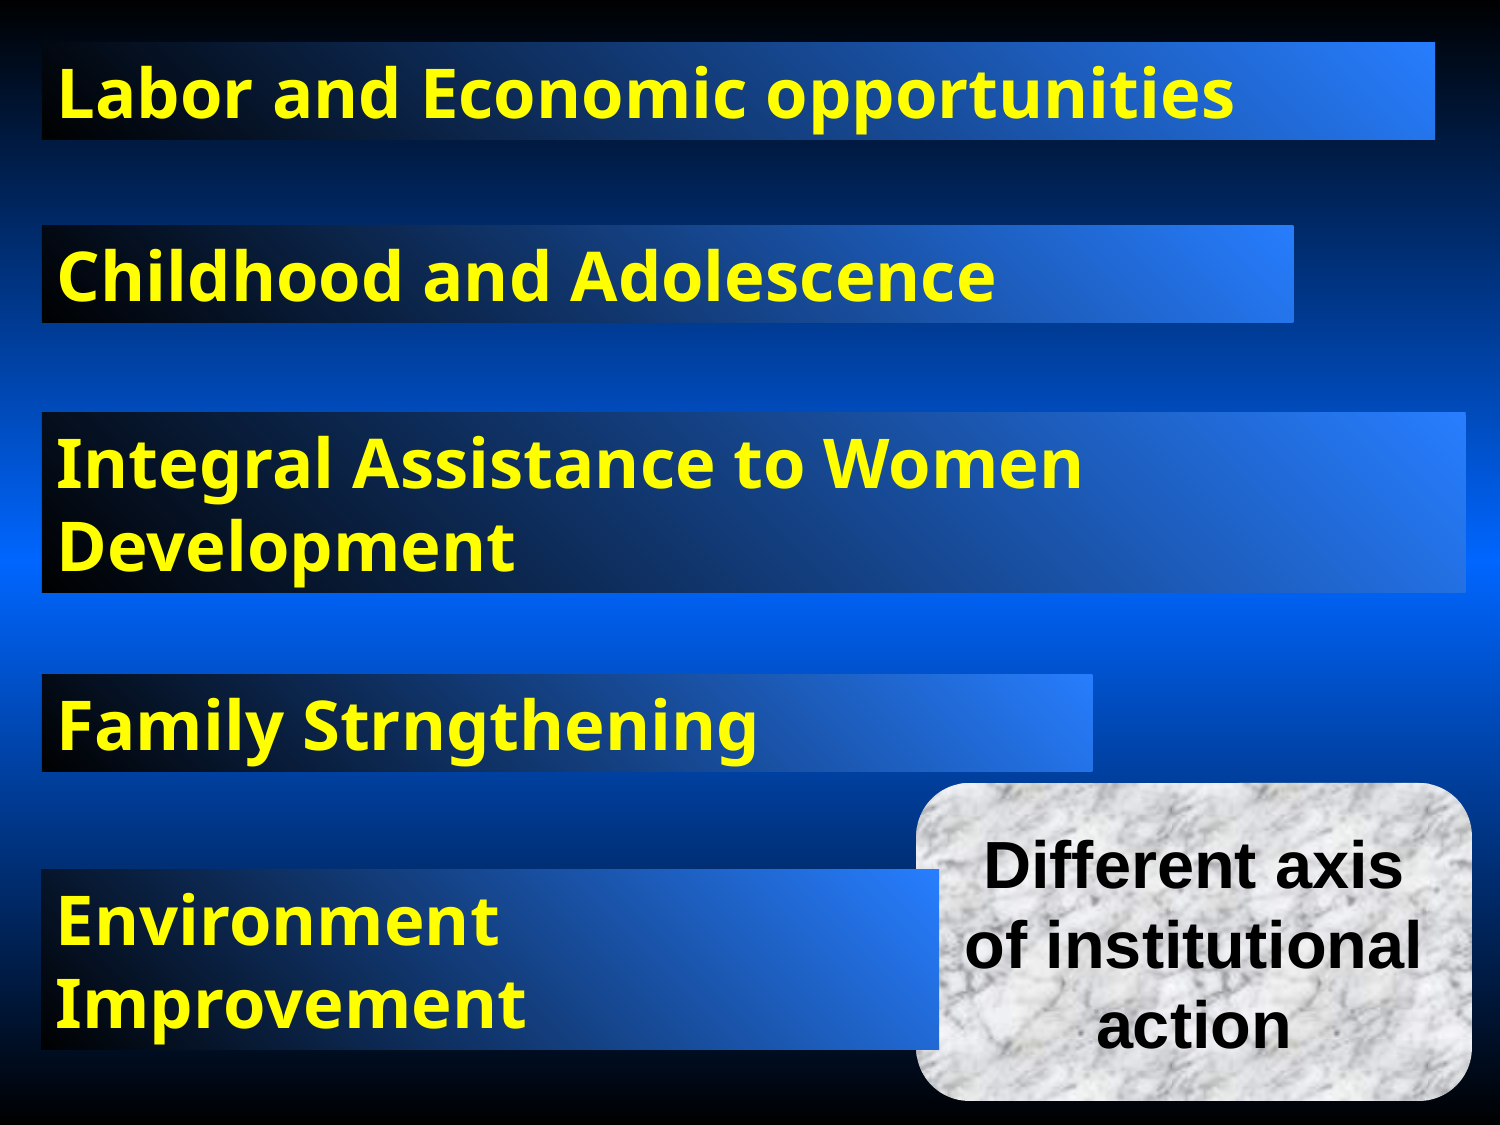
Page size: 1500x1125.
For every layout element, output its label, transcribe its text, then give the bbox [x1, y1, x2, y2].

text_box Labor and Economic opportunities [41, 42, 1436, 140]
text_box Environment Improvement [41, 869, 940, 1050]
text_box Different axis of institutional action [916, 783, 1472, 1101]
text_box Childhood and Adolescence [41, 225, 1294, 323]
text_box Family Strngthening [41, 674, 1093, 772]
text_box Integral Assistance to Women Development [41, 412, 1466, 593]
